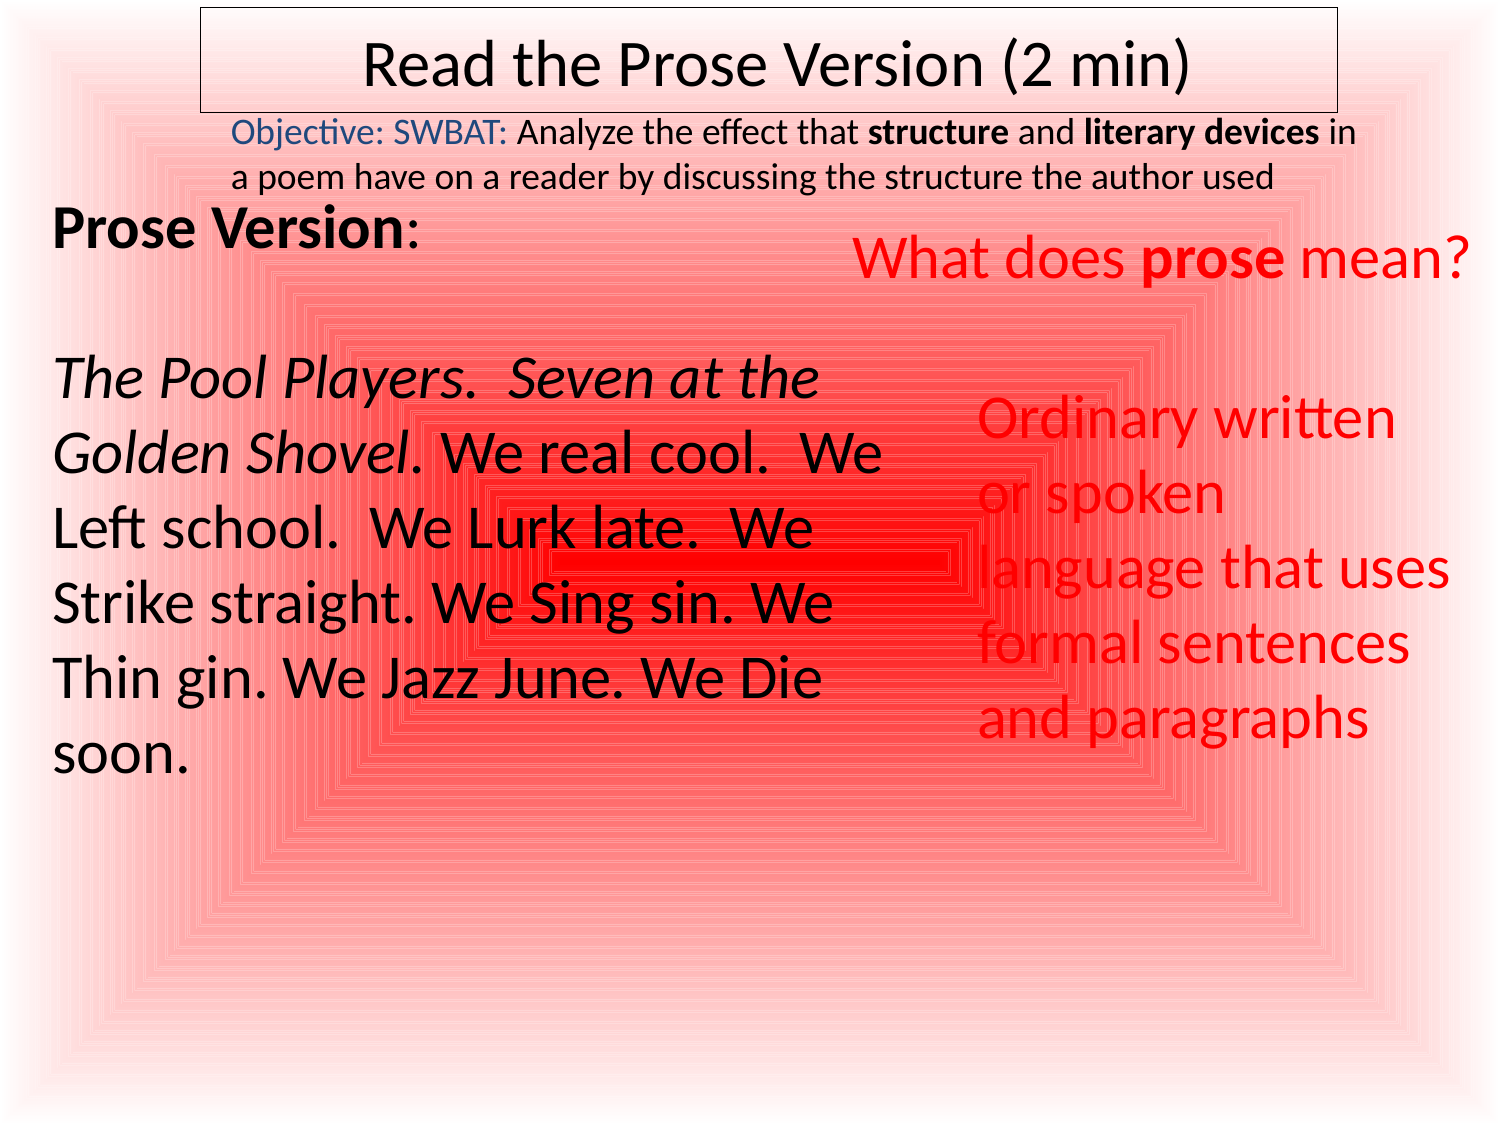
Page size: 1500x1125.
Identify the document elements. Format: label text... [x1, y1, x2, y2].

text_box Objective: SWBAT: Analyze the effect that structure and literary devices in a poem have on a reader by discussing the structure the author used [37, 99, 1380, 205]
title Read the Prose Version (2 min) [200, 7, 1338, 99]
text_box What does prose mean? [837, 209, 1500, 299]
text_box Ordinary written or spoken language that uses formal sentences and paragraphs [962, 368, 1475, 759]
text_box Prose Version: The Pool Players. Seven at the Golden Shovel. We real cool. We Left school. We Lurk late. We Strike straight. We Sing sin. We Thin gin. We Jazz June. We Die soon. [37, 205, 913, 794]
